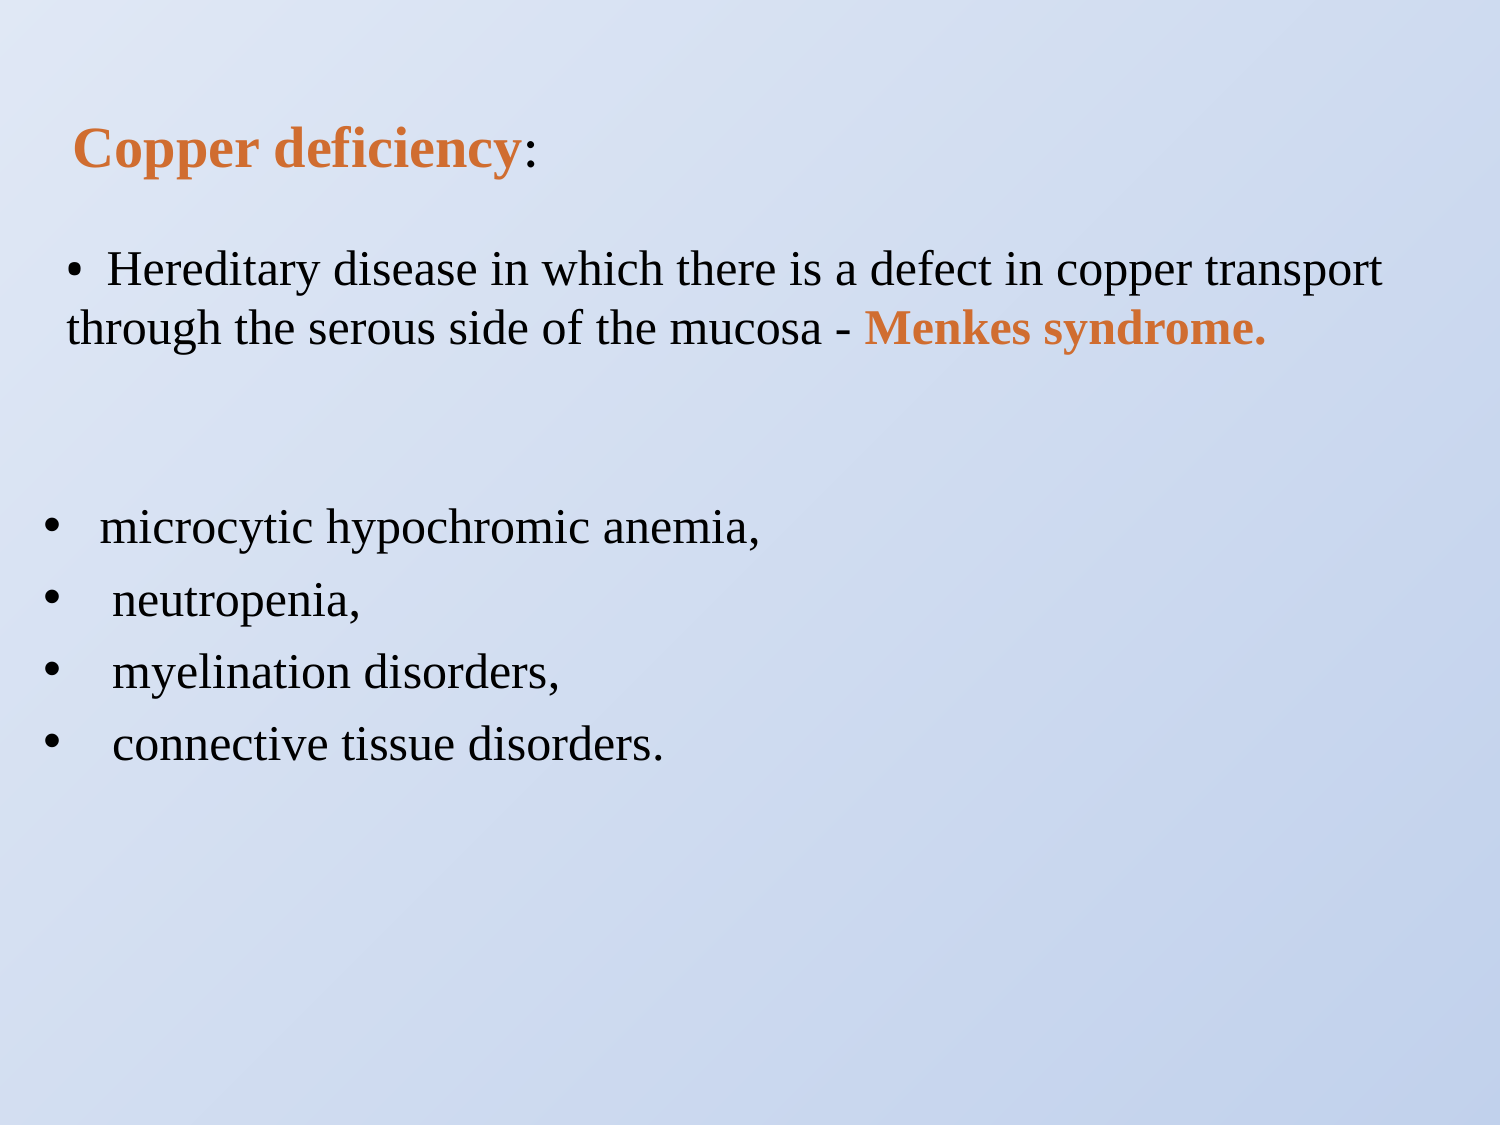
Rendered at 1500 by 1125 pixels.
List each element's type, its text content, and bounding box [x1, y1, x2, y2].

text_box Copper deficiency: [55, 101, 554, 187]
text_box • Hereditary disease in which there is a defect in copper transport through the serous side of the mucosa - Menkes syndrome. [66, 237, 1500, 413]
text_box microcytic hypochromic anemia, neutropenia, myelination disorders, connective tissue disorders. [41, 479, 1344, 771]
